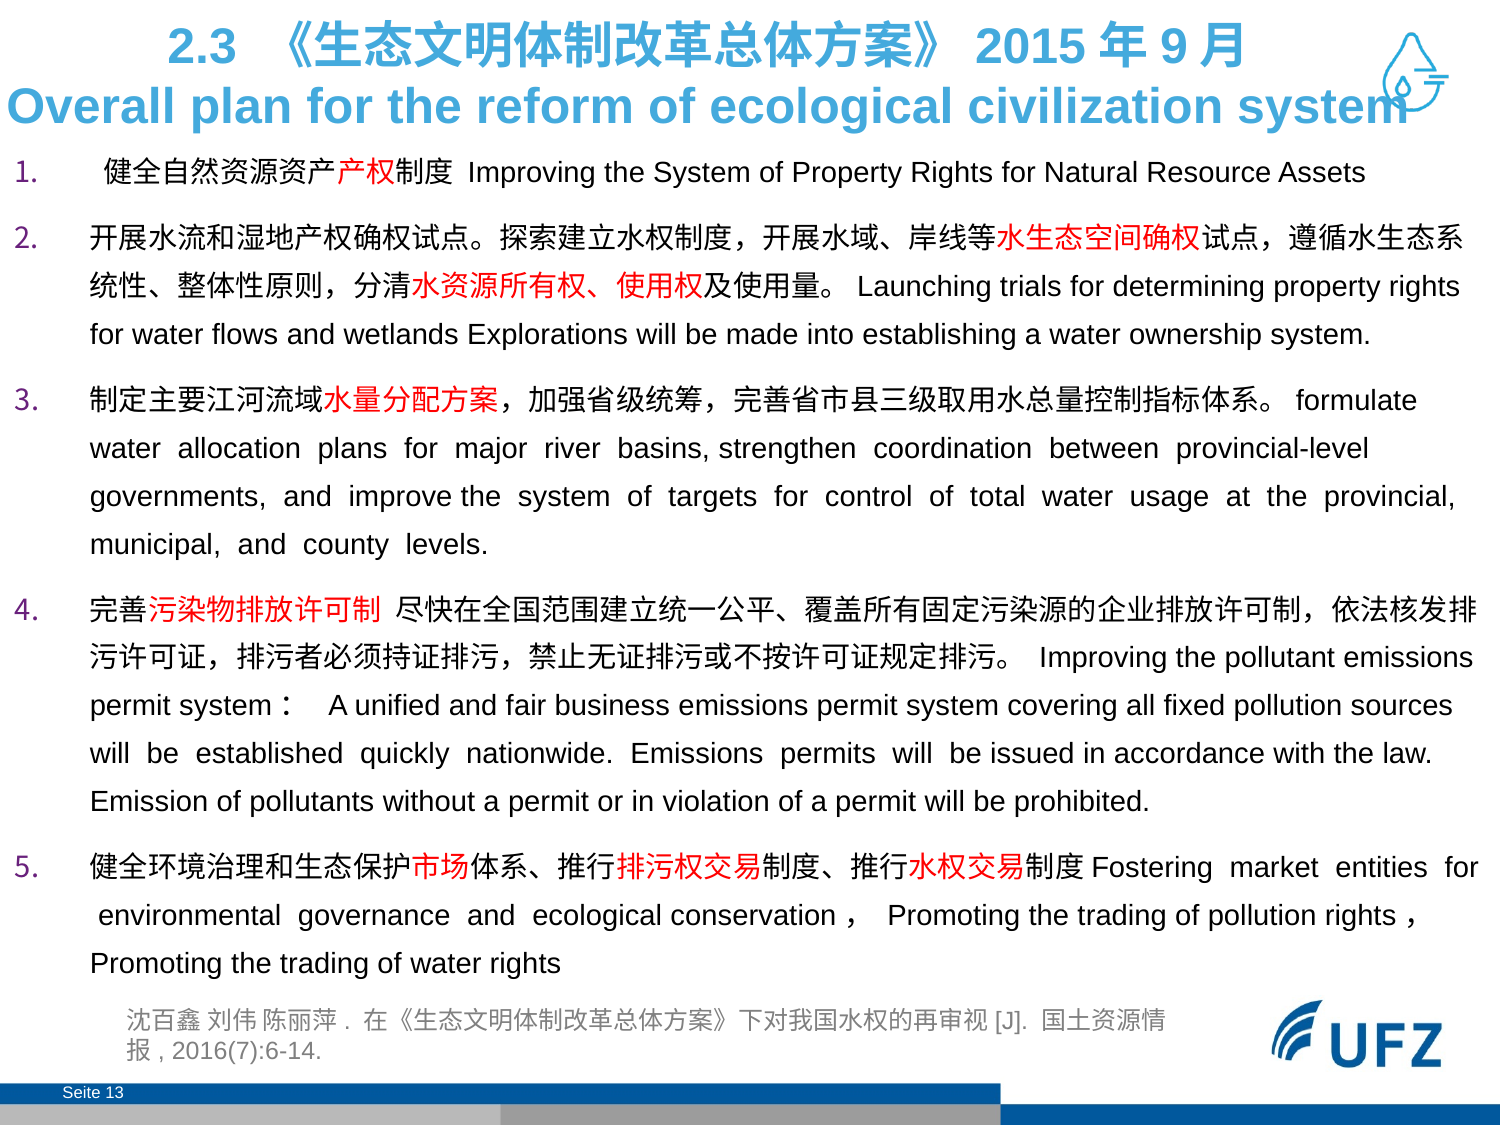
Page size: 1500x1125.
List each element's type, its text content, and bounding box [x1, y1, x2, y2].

picture [0, 987, 1500, 1125]
slide_number Seite 13 [62, 1082, 375, 1112]
picture [1327, 0, 1500, 133]
text_box 健全自然资源资产产权制度 Improving the System of Property Rights for Natural Resource Assets 开展水流和湿地产权确权试点。探索建立水权制度，开展水域、岸线等水生态空间确权试点，遵循水生态系统性、整体性原则，分清水资源所有权、使用权及使用量。Launching trials for determining property rights for water flows and wetlands Explorations will be made into establishing a water ownership system. 制定主要江河流域水量分配方案，加强省级统筹，完善省市县三级取用水总量控制指标体系。formulate water allocation plans for major river basins, strengthen coordination between provincial-level governments, and improve the system of targets for control of total water usage at the provincial, municipal, and county levels. 完善污染物排放许可制 尽快在全国范围建立统一公平、覆盖所有固定污染源的企业排放许可制，依法核发排污许可证，排污者必须持证排污，禁止无证排污或不按许可证规定排污。 Improving the pollutant emissions permit system： A unified and fair business emissions permit system covering all fixed pollution sources will be established quickly nationwide. Emissions permits will be issued in accordance with the law. Emission of pollutants without a permit or in violation of a permit will be prohibited. 健全环境治理和生态保护市场体系、推行排污权交易制度、推行水权交易制度Fostering market entities for environmental governance and ecological conservation， Promoting the trading of pollution rights， Promoting the trading of water rights [0, 133, 1500, 987]
title 2.3 《生态文明体制改革总体方案》2015年9月 Overall plan for the reform of ecological civilization system [0, 13, 1418, 133]
text_box 沈百鑫 刘伟 陈丽萍. 在《生态文明体制改革总体方案》下对我国水权的再审视[J]. 国土资源情报, 2016(7):6-14. [112, 996, 1211, 1072]
